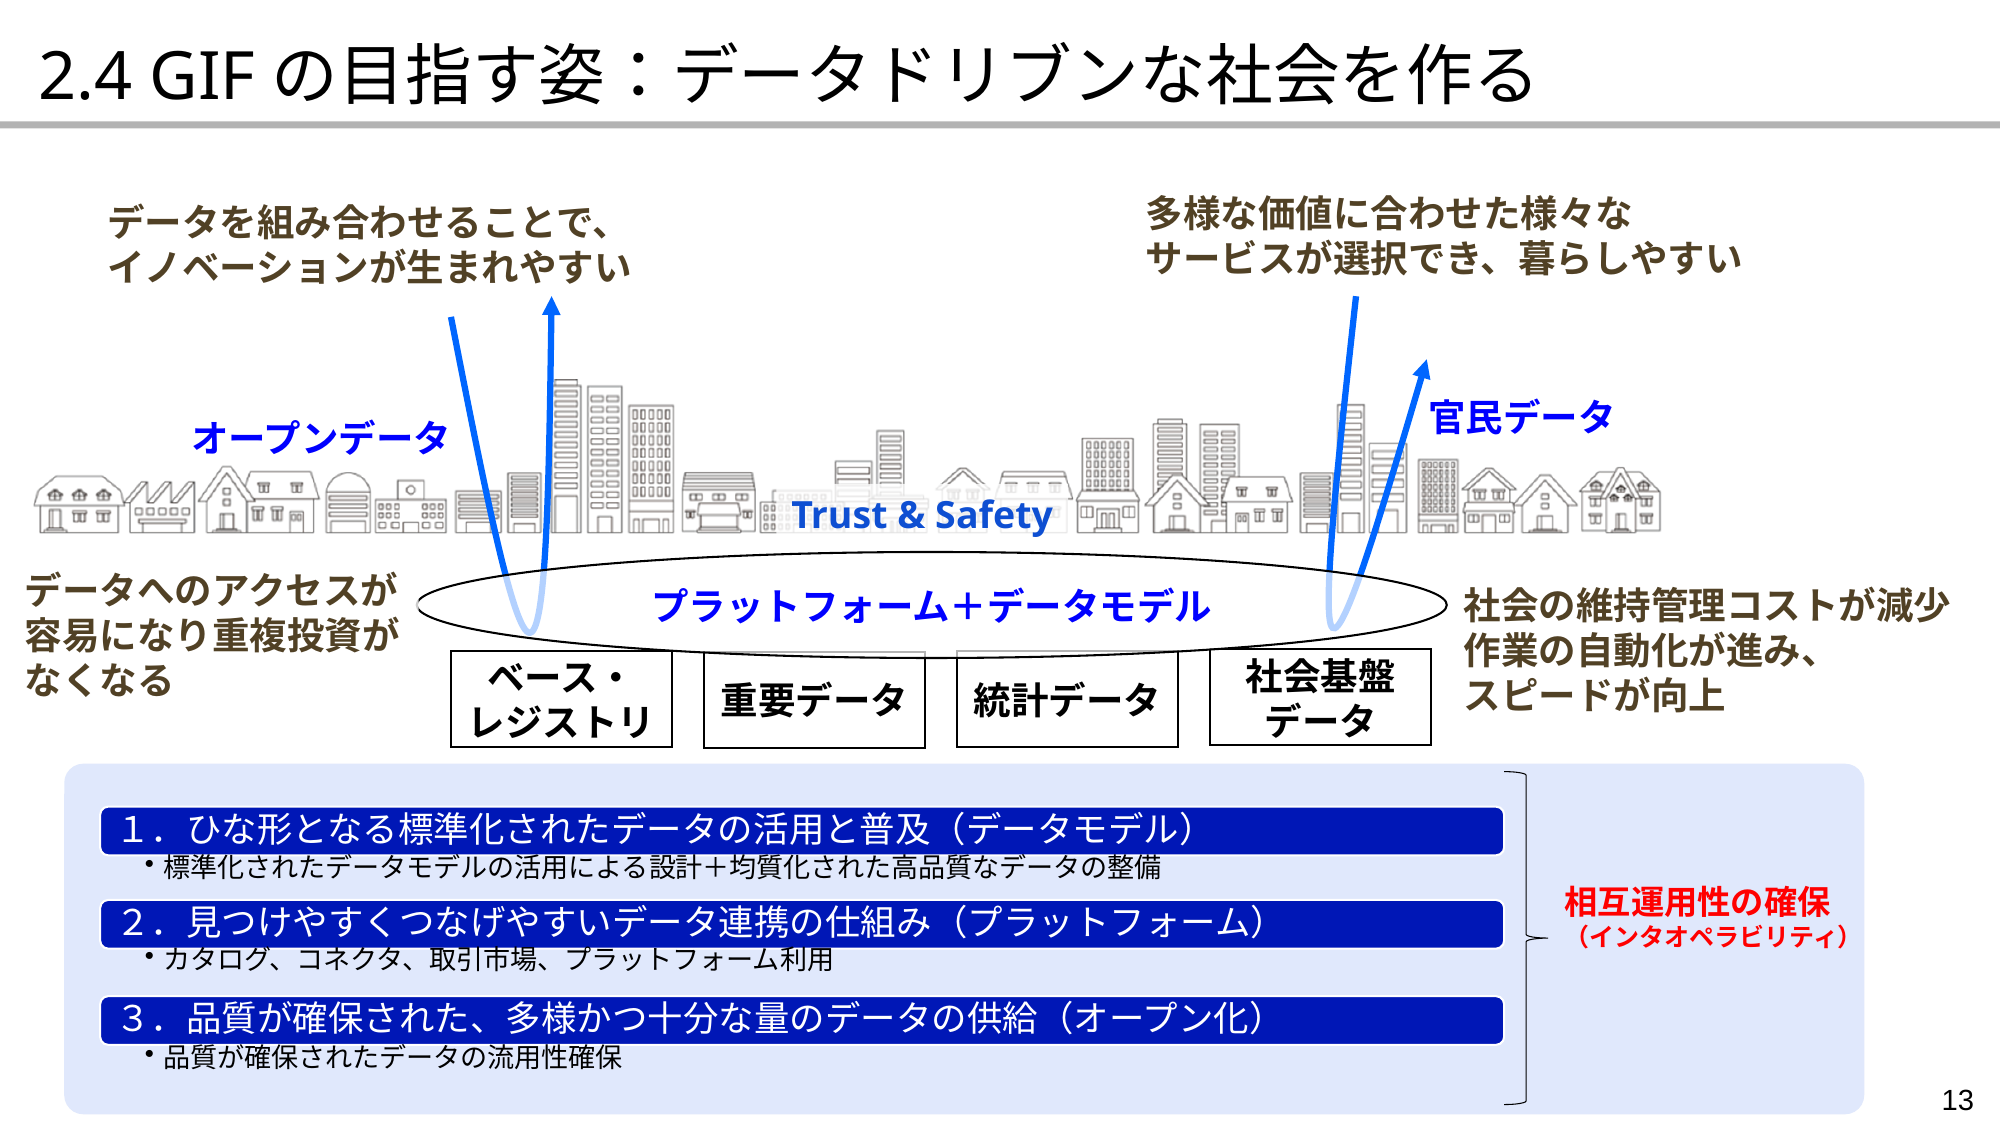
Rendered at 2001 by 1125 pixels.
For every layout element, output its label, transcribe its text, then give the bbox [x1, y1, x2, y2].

text_box 重要データ [703, 654, 926, 749]
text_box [100, 767, 1505, 1117]
text_box 社会の維持管理コストが減少 作業の自動化が進み、 スピードが向上 [1448, 574, 1981, 724]
text_box データへのアクセスが容易になり重複投資がなくなる [10, 559, 419, 710]
text_box 2.4 GIFの目指す姿：データドリブンな社会を作る [23, 34, 1910, 121]
text_box [63, 762, 1866, 1116]
text_box Trust & Safety [776, 537, 1069, 544]
text_box プラットフォーム＋データモデル [419, 550, 1448, 660]
text_box [1328, 537, 1374, 574]
text_box 相互運用性の確保 （インタオペラビリティ） [1550, 873, 1879, 959]
text_box ベース・ レジストリ [450, 650, 673, 748]
text_box [449, 296, 558, 379]
text_box 社会基盤データ [1209, 648, 1432, 746]
slide_number 13 [1881, 1073, 1989, 1124]
text_box 統計データ [956, 653, 1179, 748]
text_box データを組み合わせることで、 イノベーションが生まれやすい [92, 191, 647, 296]
text_box [495, 537, 547, 574]
text_box [1345, 296, 1430, 379]
text_box [1505, 771, 1549, 1106]
picture [20, 379, 1663, 537]
text_box 多様な価値に合わせた様々な サービスが選択でき、暮らしやすい [1130, 182, 1777, 288]
